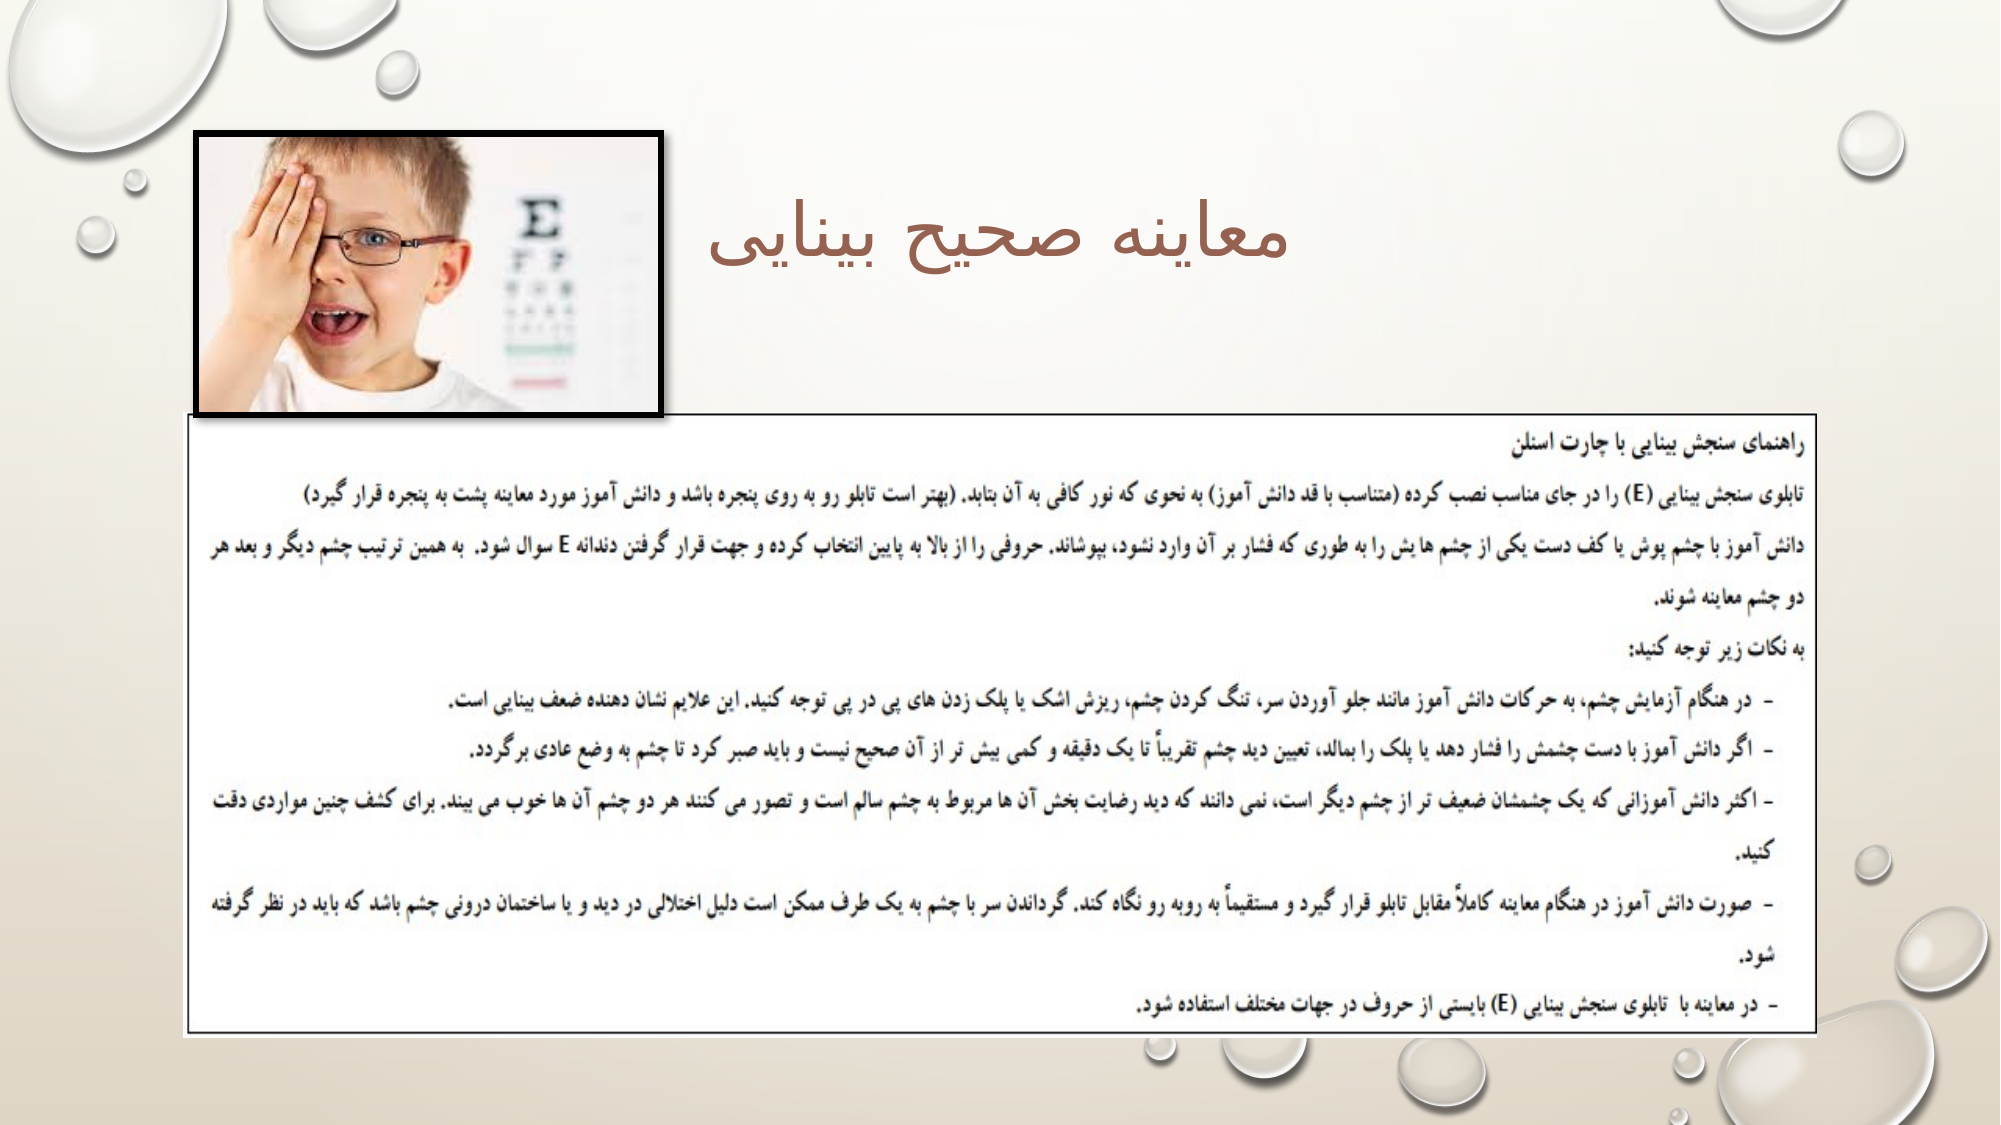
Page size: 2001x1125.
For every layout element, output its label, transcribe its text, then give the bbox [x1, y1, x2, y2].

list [183, 411, 1817, 1038]
title معاینه صحیح بینایی [149, 101, 1851, 364]
picture [0, 0, 2000, 1125]
